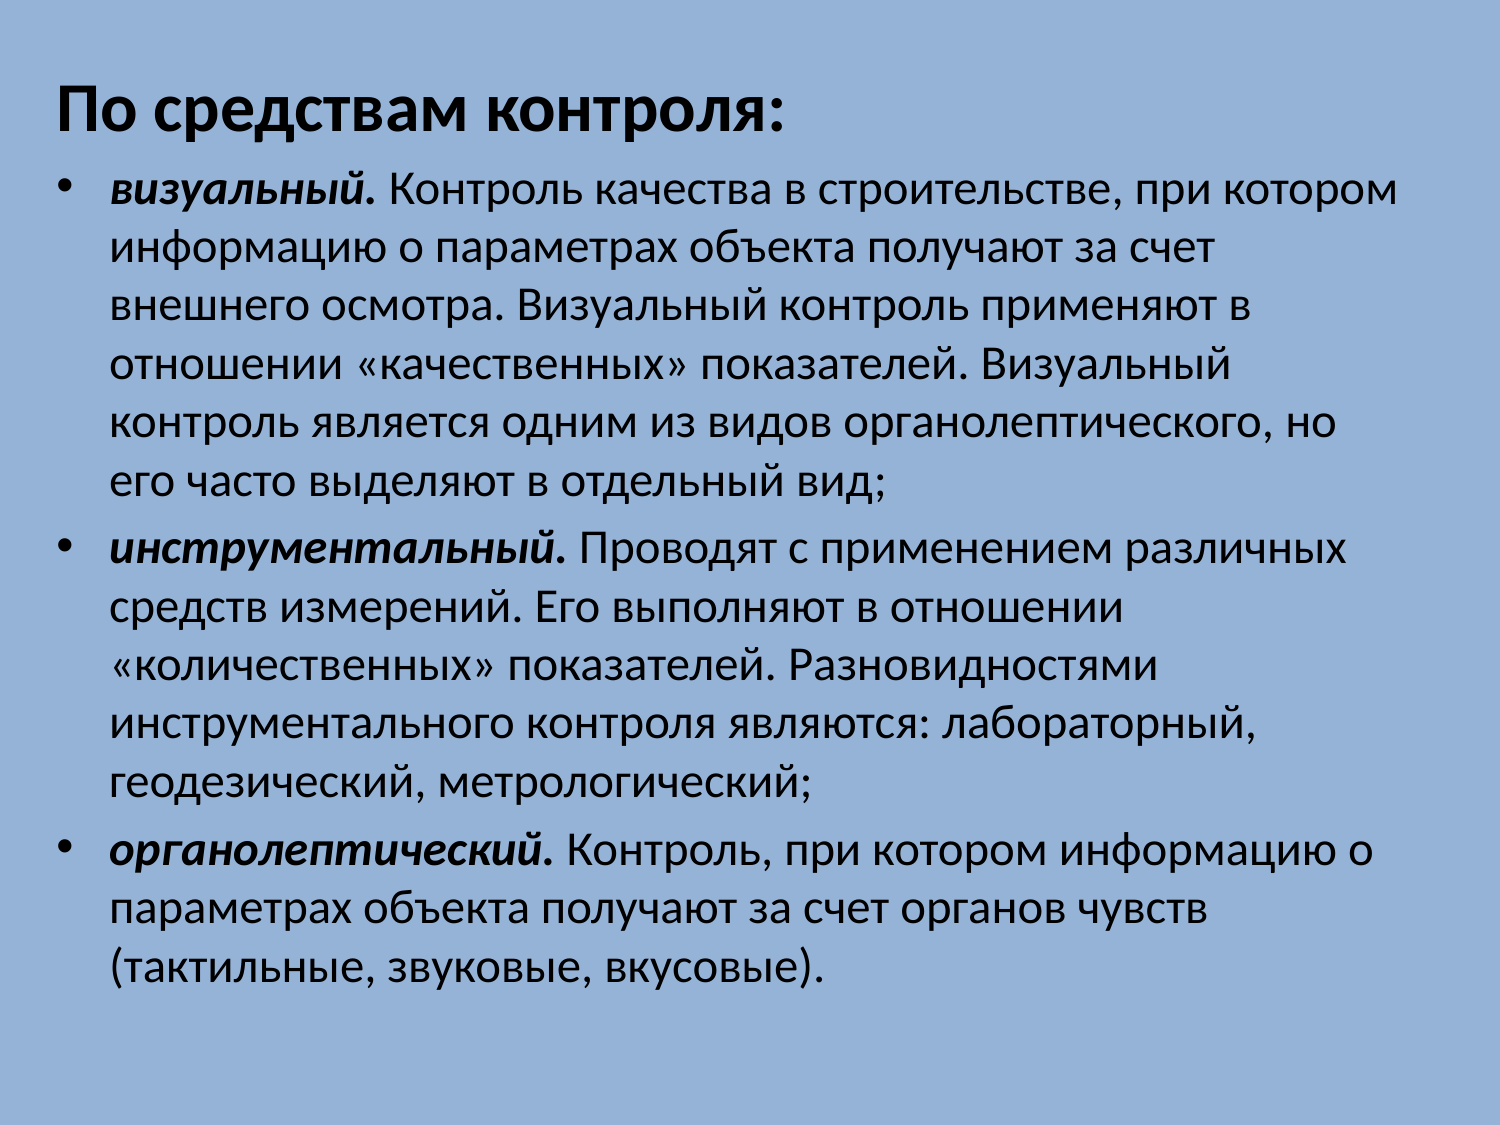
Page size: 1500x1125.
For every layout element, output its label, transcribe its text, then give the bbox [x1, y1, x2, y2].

list По средствам контроля: визуальный. Контроль качества в строительстве, при котором информацию о параметрах объекта получают за счет внешнего осмотра. Визуальный контроль применяют в отношении «качественных» показателей. Визуальный контроль является одним из видов органолептического, но его часто выделяют в отдельный вид; инструментальный. Проводят с применением различных средств измерений. Его выполняют в отношении «количественных» показателей. Разновидностями инструментального контроля являются: лабораторный, геодезический, метрологический; органолептический. Контроль, при котором информацию о параметрах объекта получают за счет органов чувств (тактильные, звуковые, вкусовые). [41, 54, 1425, 1005]
